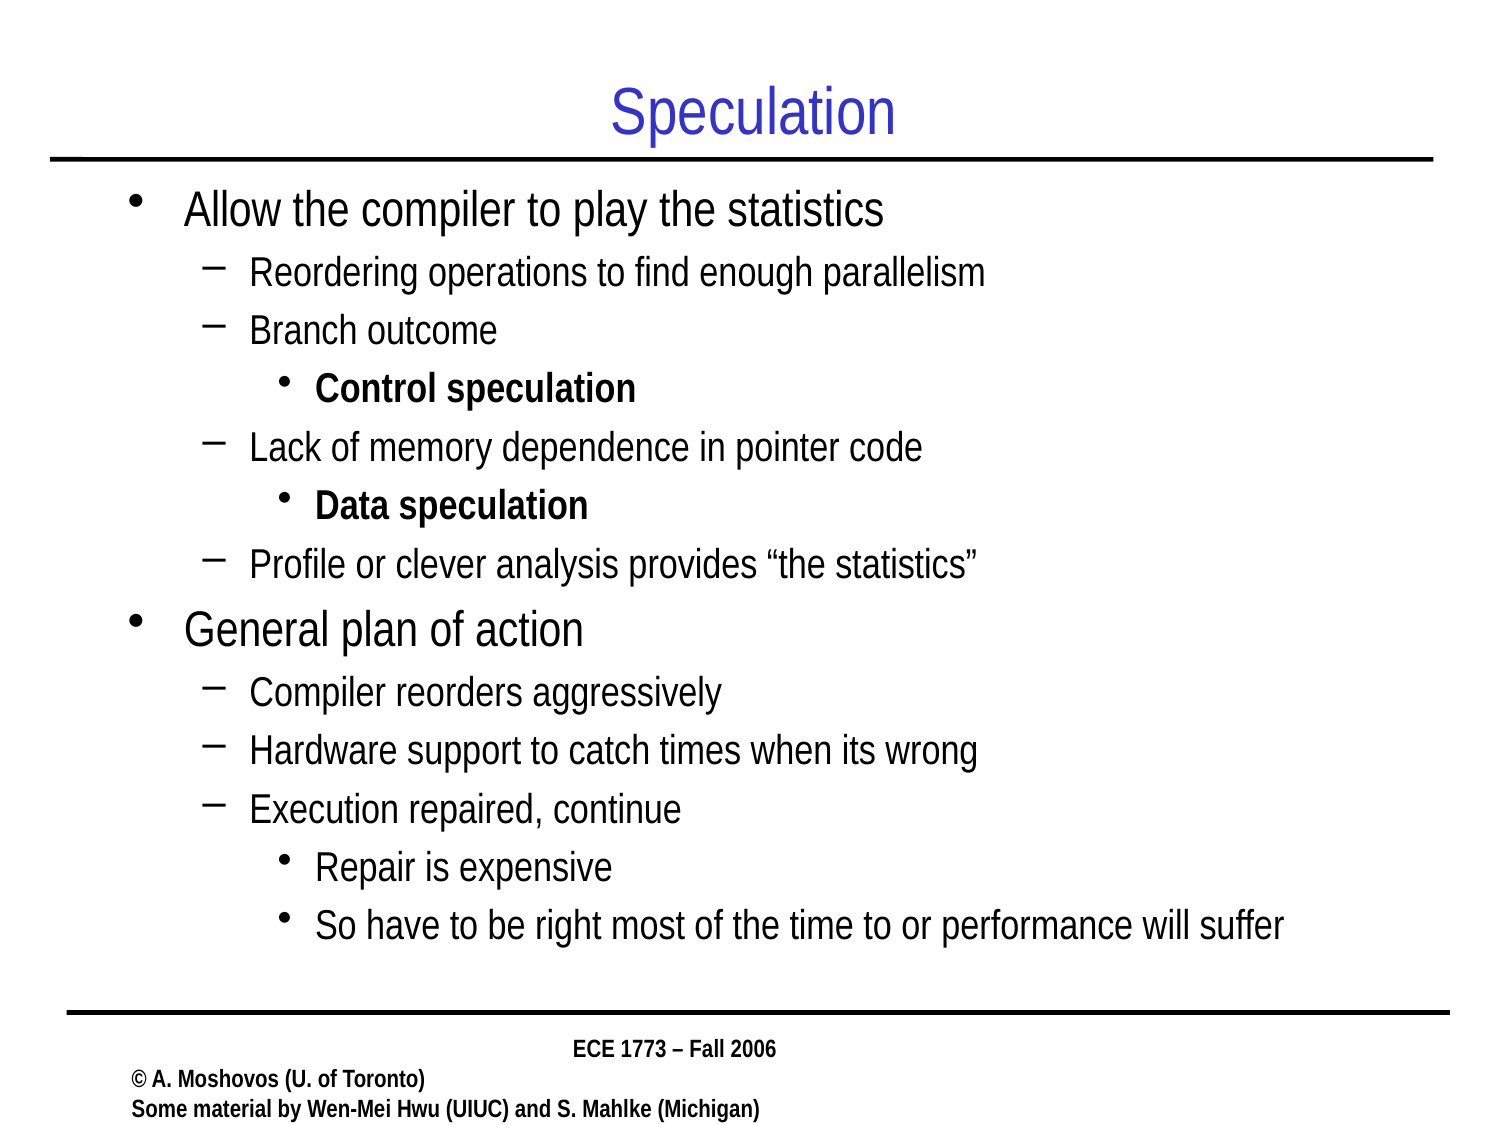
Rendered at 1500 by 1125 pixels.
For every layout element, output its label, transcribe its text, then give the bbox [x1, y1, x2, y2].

title Speculation [116, 65, 1392, 151]
footer ECE 1773 – Fall 2006 © A. Moshovos (U. of Toronto) Some material by Wen-Mei Hwu (UIUC) and S. Mahlke (Michigan) [116, 1024, 1234, 1101]
list Allow the compiler to play the statistics Reordering operations to find enough parallelism Branch outcome Control speculation Lack of memory dependence in pointer code Data speculation Profile or clever analysis provides “the statistics” General plan of action Compiler reorders aggressively Hardware support to catch times when its wrong Execution repaired, continue Repair is expensive So have to be right most of the time to or performance will suffer [112, 168, 1388, 1001]
